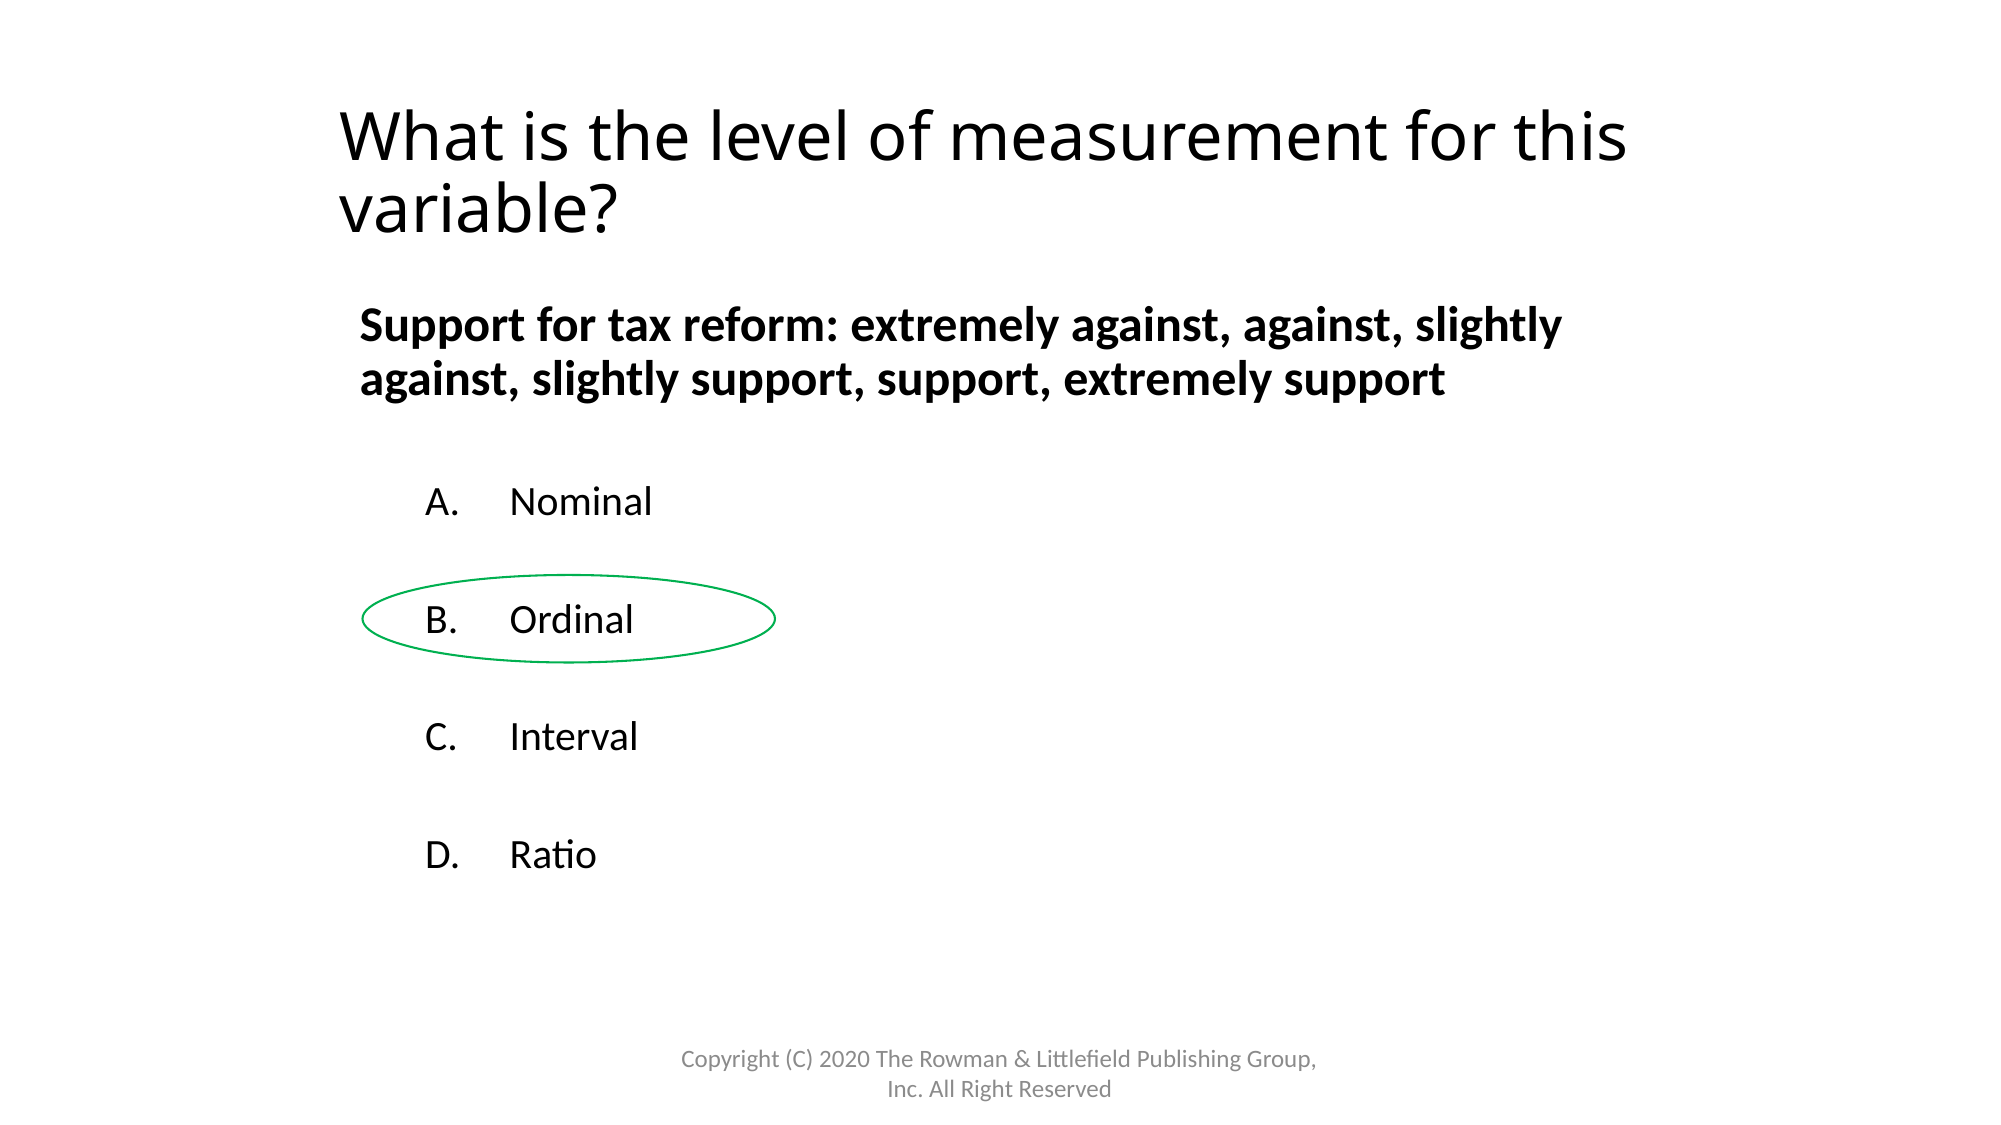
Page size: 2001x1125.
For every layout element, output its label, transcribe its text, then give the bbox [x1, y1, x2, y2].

text_box [361, 573, 777, 664]
list Support for tax reform: extremely against, against, slightly against, slightly support, support, extremely support Nominal Ordinal Interval Ratio [344, 291, 1695, 1034]
title What is the level of measurement for this variable? [324, 80, 1675, 269]
footer Copyright (C) 2020 The Rowman & Littlefield Publishing Group, Inc. All Right Reserved [662, 1042, 1338, 1103]
